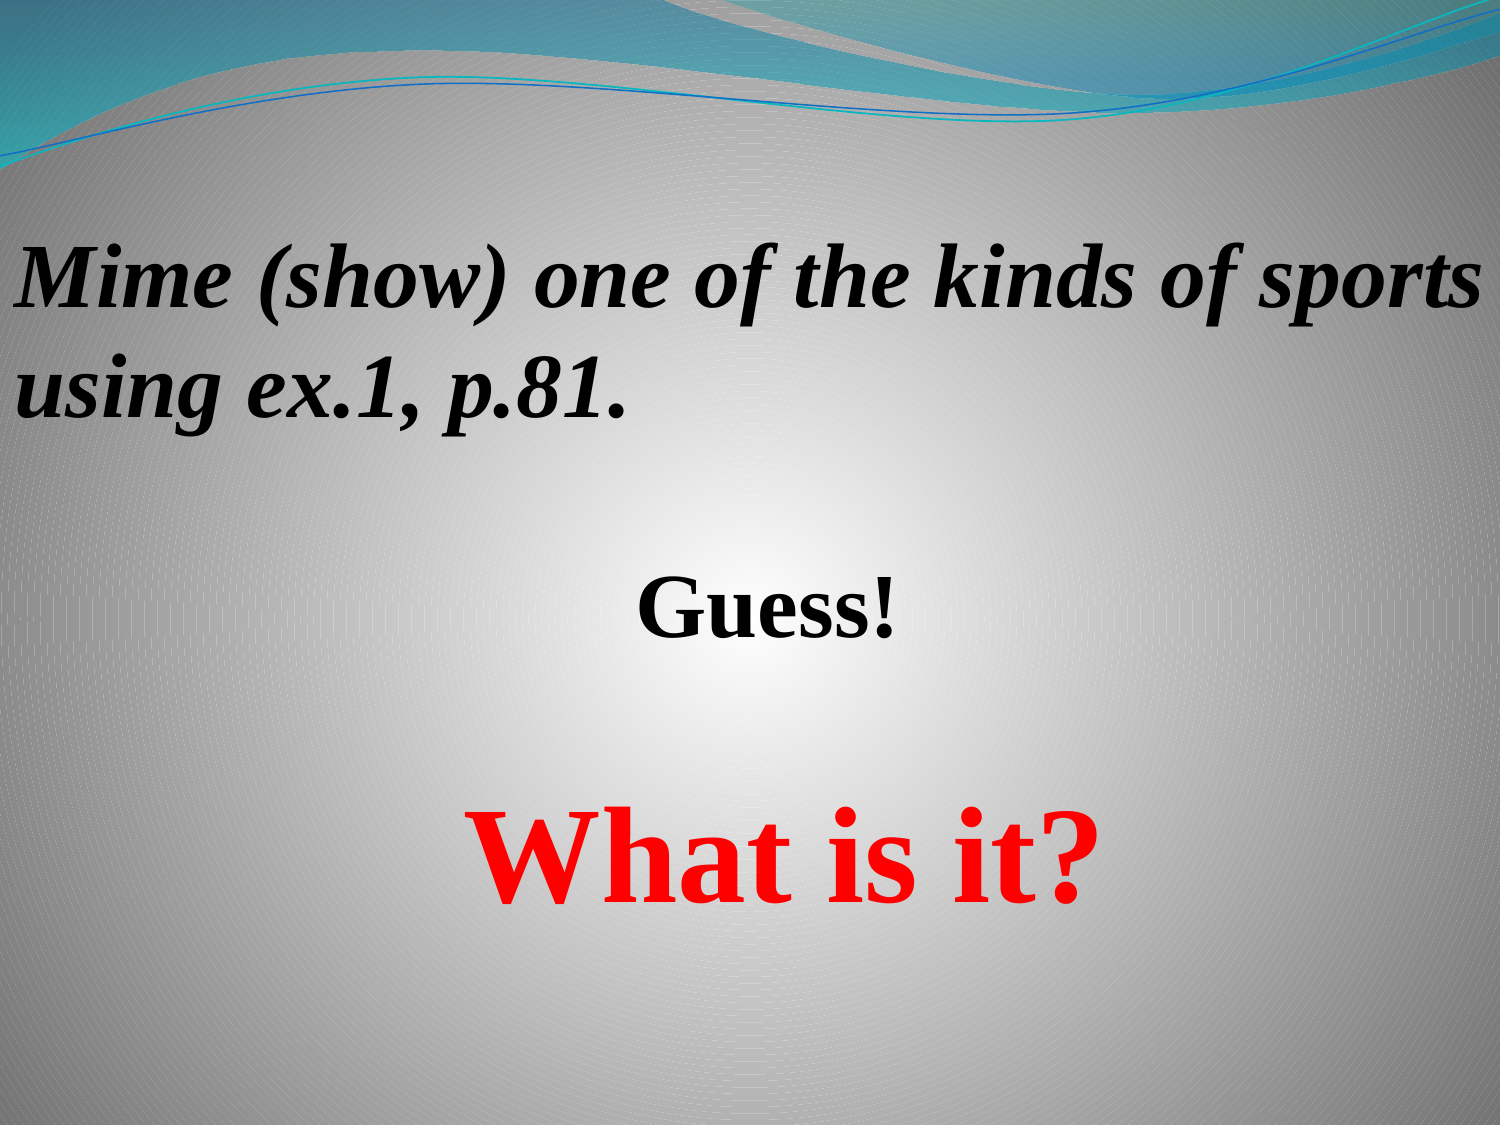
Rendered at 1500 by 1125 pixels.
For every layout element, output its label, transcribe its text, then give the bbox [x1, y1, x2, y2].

text_box Mime (show) one of the kinds of sports using ex.1, p.81. Guess! What is it? [0, 208, 1500, 938]
